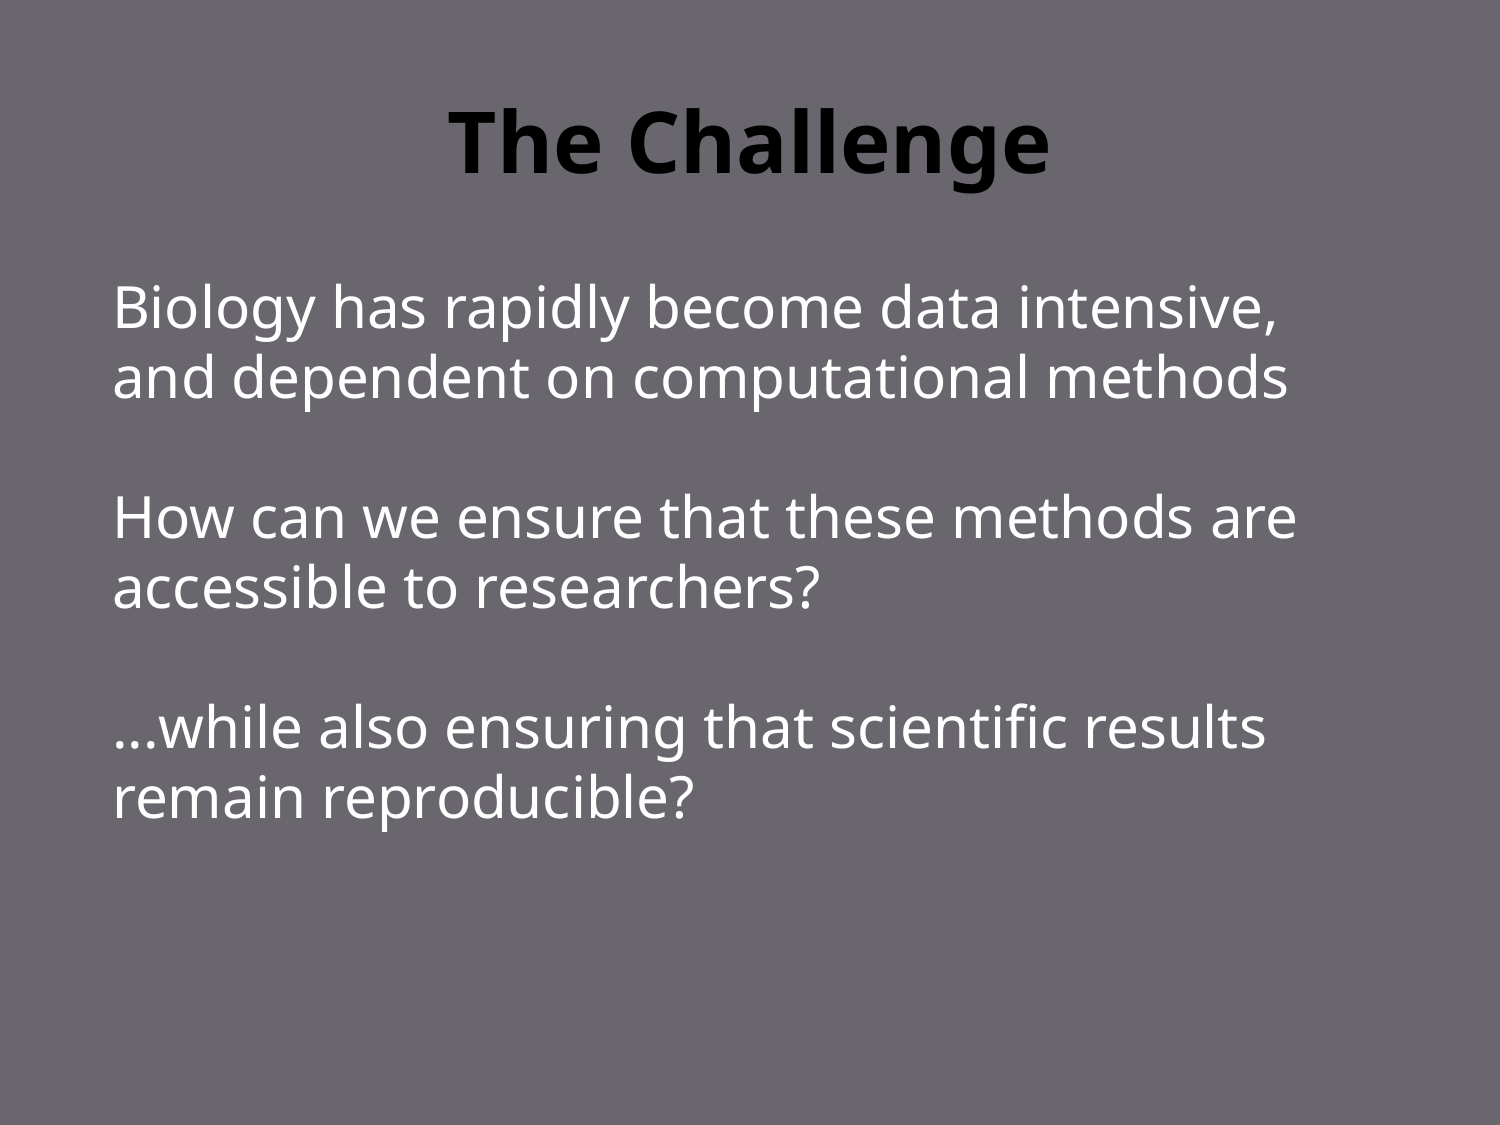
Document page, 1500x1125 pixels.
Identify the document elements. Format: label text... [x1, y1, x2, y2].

title The Challenge [75, 45, 1425, 233]
list Biology has rapidly become data intensive, and dependent on computational methods How can we ensure that these methods are accessible to researchers? ...while also ensuring that scientific results remain reproducible? [75, 262, 1425, 1035]
